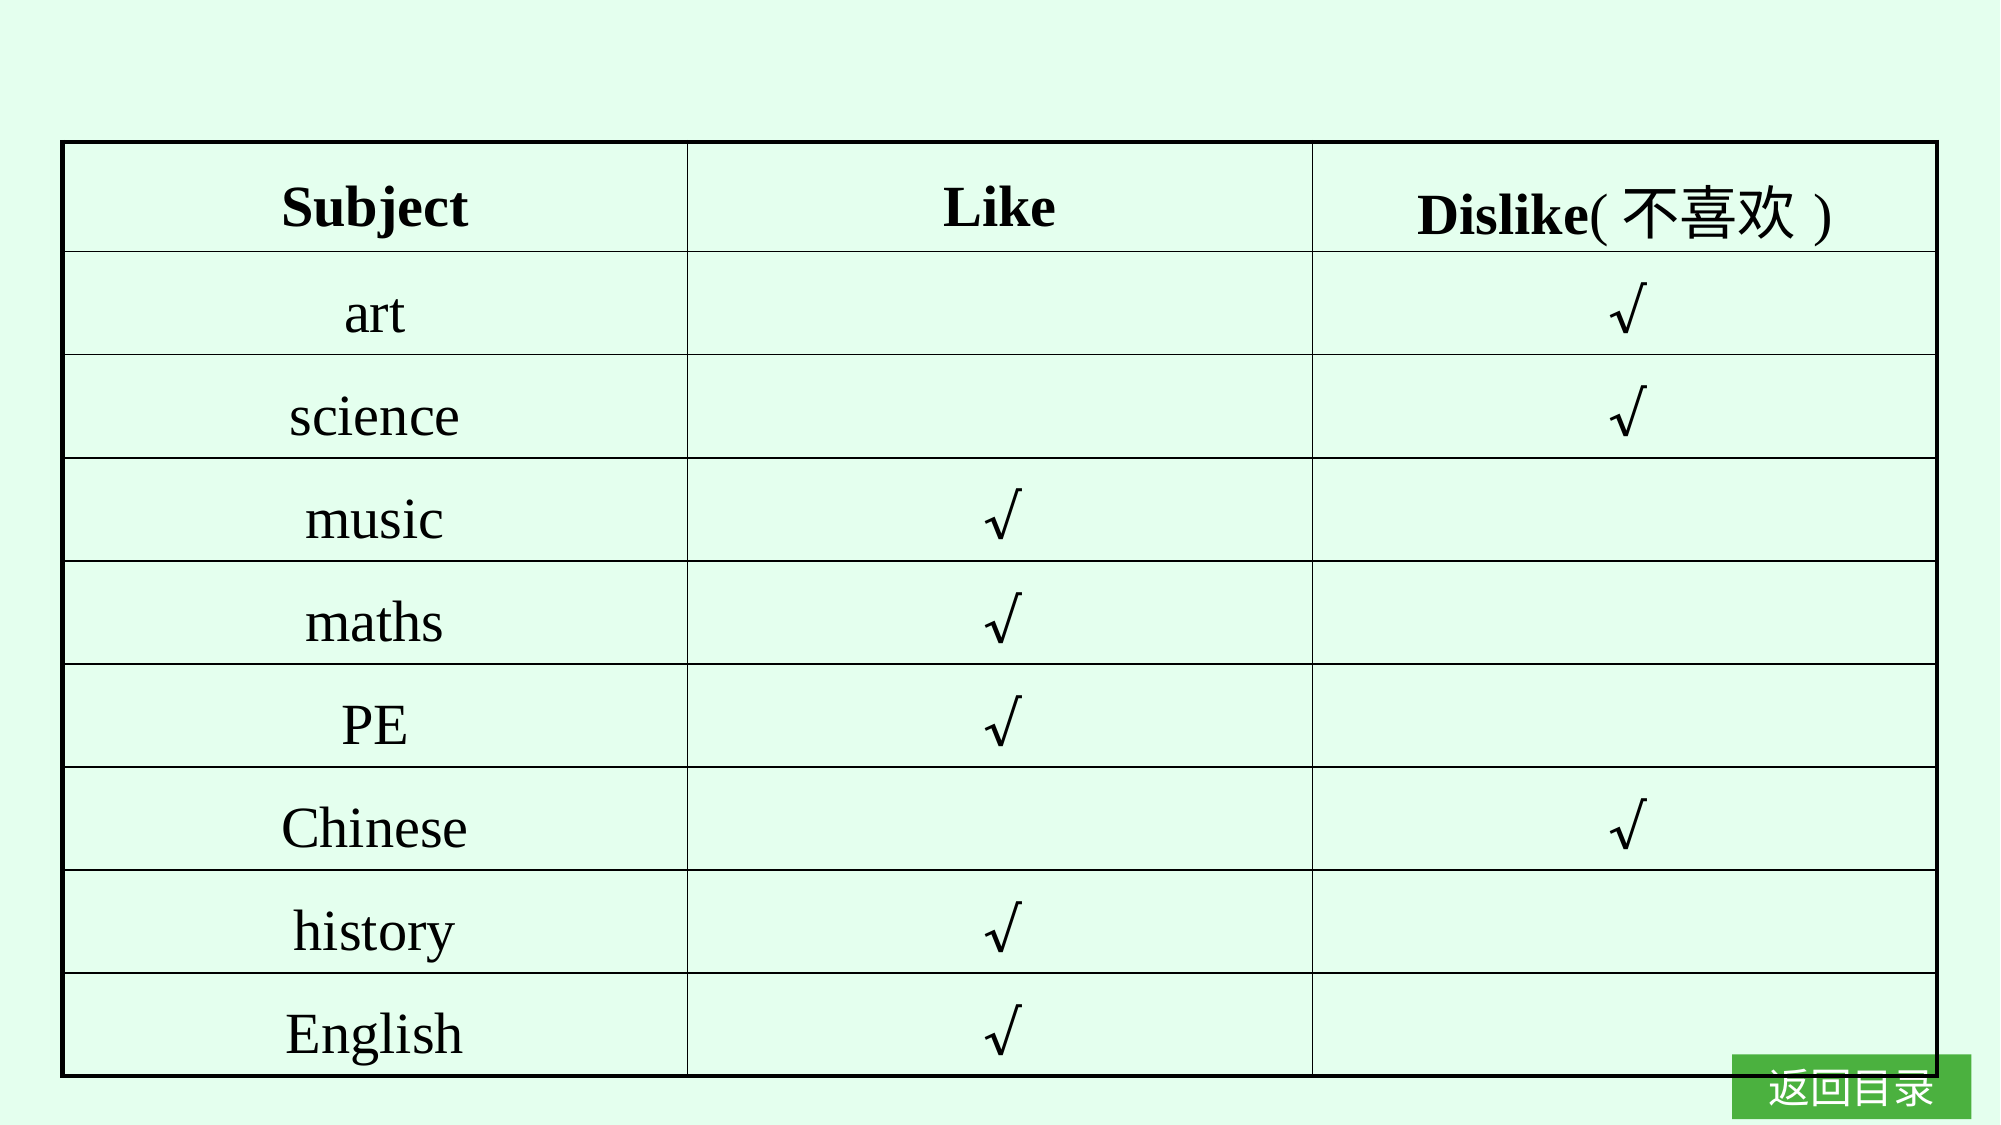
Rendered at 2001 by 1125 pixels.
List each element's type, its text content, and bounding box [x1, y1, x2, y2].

table_header Subject [65, 144, 687, 251]
table_cell Chinese [65, 768, 687, 869]
table_cell music [65, 459, 687, 560]
table_cell √ [688, 459, 1312, 560]
table_cell [688, 355, 1312, 457]
table_cell [688, 252, 1312, 354]
table_cell science [65, 355, 687, 457]
table_cell √ [1313, 252, 1935, 354]
table_cell √ [1313, 355, 1935, 457]
table_cell √ [688, 562, 1312, 663]
table_cell [1313, 665, 1935, 766]
table_cell PE [65, 665, 687, 766]
table_cell English [65, 974, 687, 1074]
table_cell [688, 768, 1312, 869]
table_cell √ [1313, 768, 1935, 869]
table_cell [1313, 459, 1935, 560]
table_cell √ [688, 665, 1312, 766]
table_header Like [688, 144, 1312, 251]
table_cell √ [688, 871, 1312, 972]
table_cell art [65, 252, 687, 354]
table_cell [1313, 562, 1935, 663]
table_cell maths [65, 562, 687, 663]
table_cell [1313, 974, 1935, 1074]
table_cell √ [688, 974, 1312, 1074]
table_cell history [65, 871, 687, 972]
table_cell [1313, 871, 1935, 972]
table_header Dislike(不喜欢) [1313, 144, 1935, 251]
